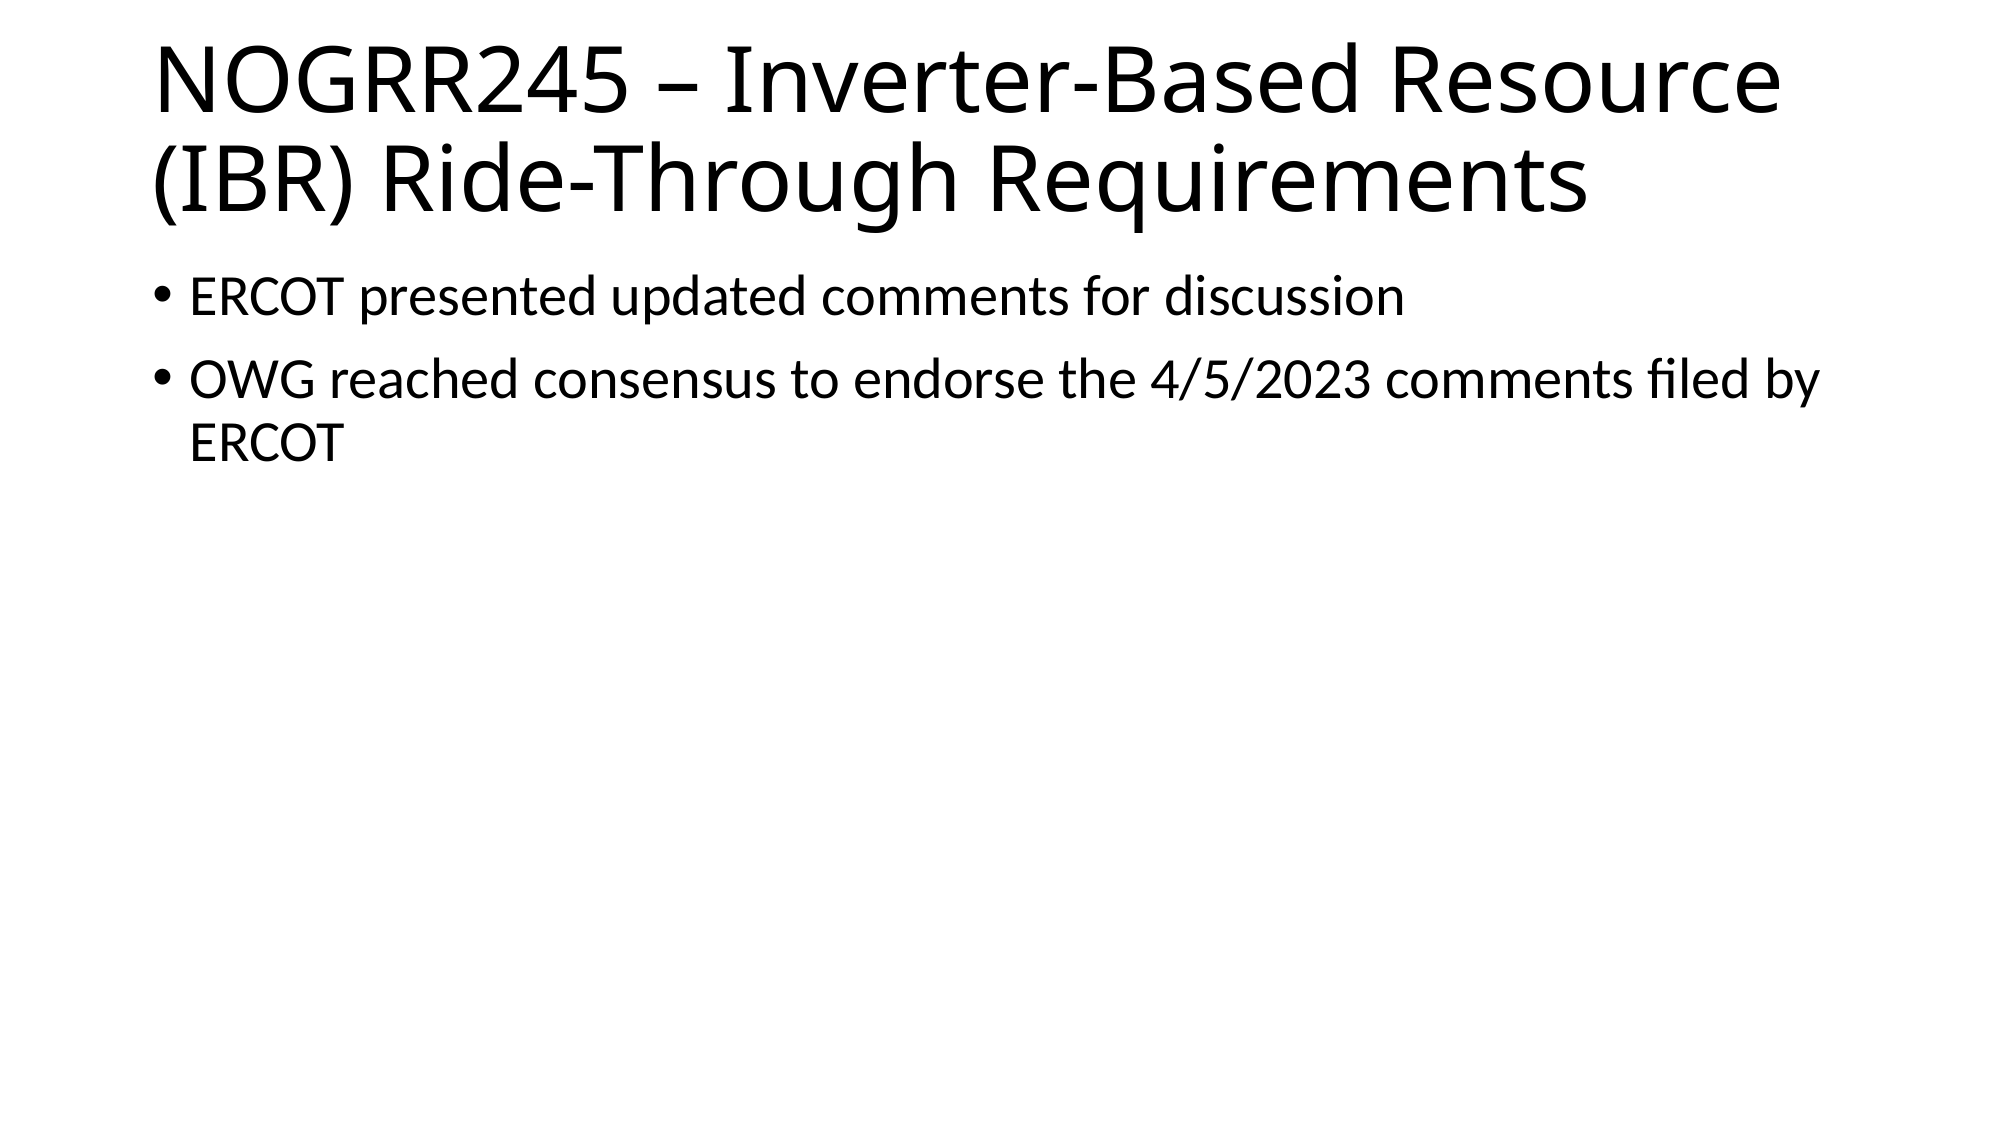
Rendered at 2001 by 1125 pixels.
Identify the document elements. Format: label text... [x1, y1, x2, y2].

title NOGRR245 – Inverter-Based Resource (IBR) Ride-Through Requirements [137, 23, 1863, 241]
list ERCOT presented updated comments for discussion OWG reached consensus to endorse the 4/5/2023 comments filed by ERCOT [137, 257, 1863, 972]
